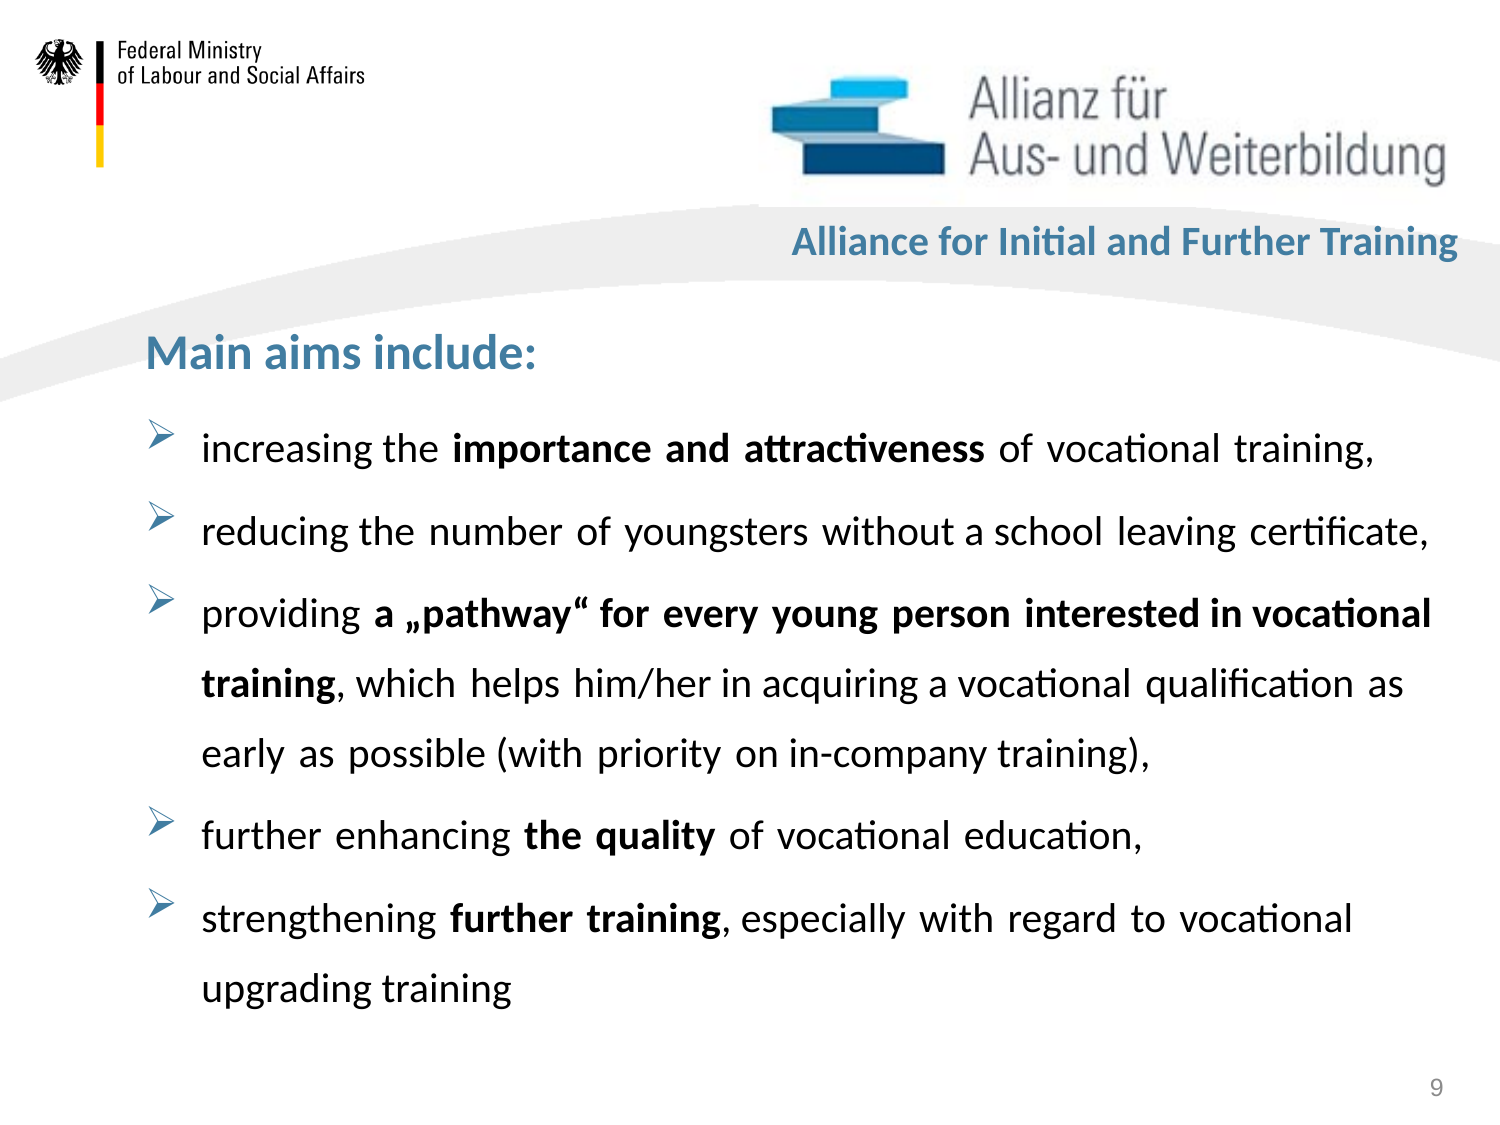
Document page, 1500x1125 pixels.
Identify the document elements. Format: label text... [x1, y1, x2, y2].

title Alliance for Initial and Further Training [400, 213, 1459, 280]
picture [0, 0, 1500, 1112]
slide_number 9 [1305, 1057, 1459, 1117]
list Main aims include: increasing the importance and attractiveness of vocational training, reducing the number of youngsters without a school leaving certificate, providing a „pathway“ for every young person interested in vocational training, which helps him/her in acquiring a vocational qualification as early as possible (with priority on in-company training), further enhancing the quality of vocational education, strengthening further training, especially with regard to vocational upgrading training [130, 312, 1459, 1125]
